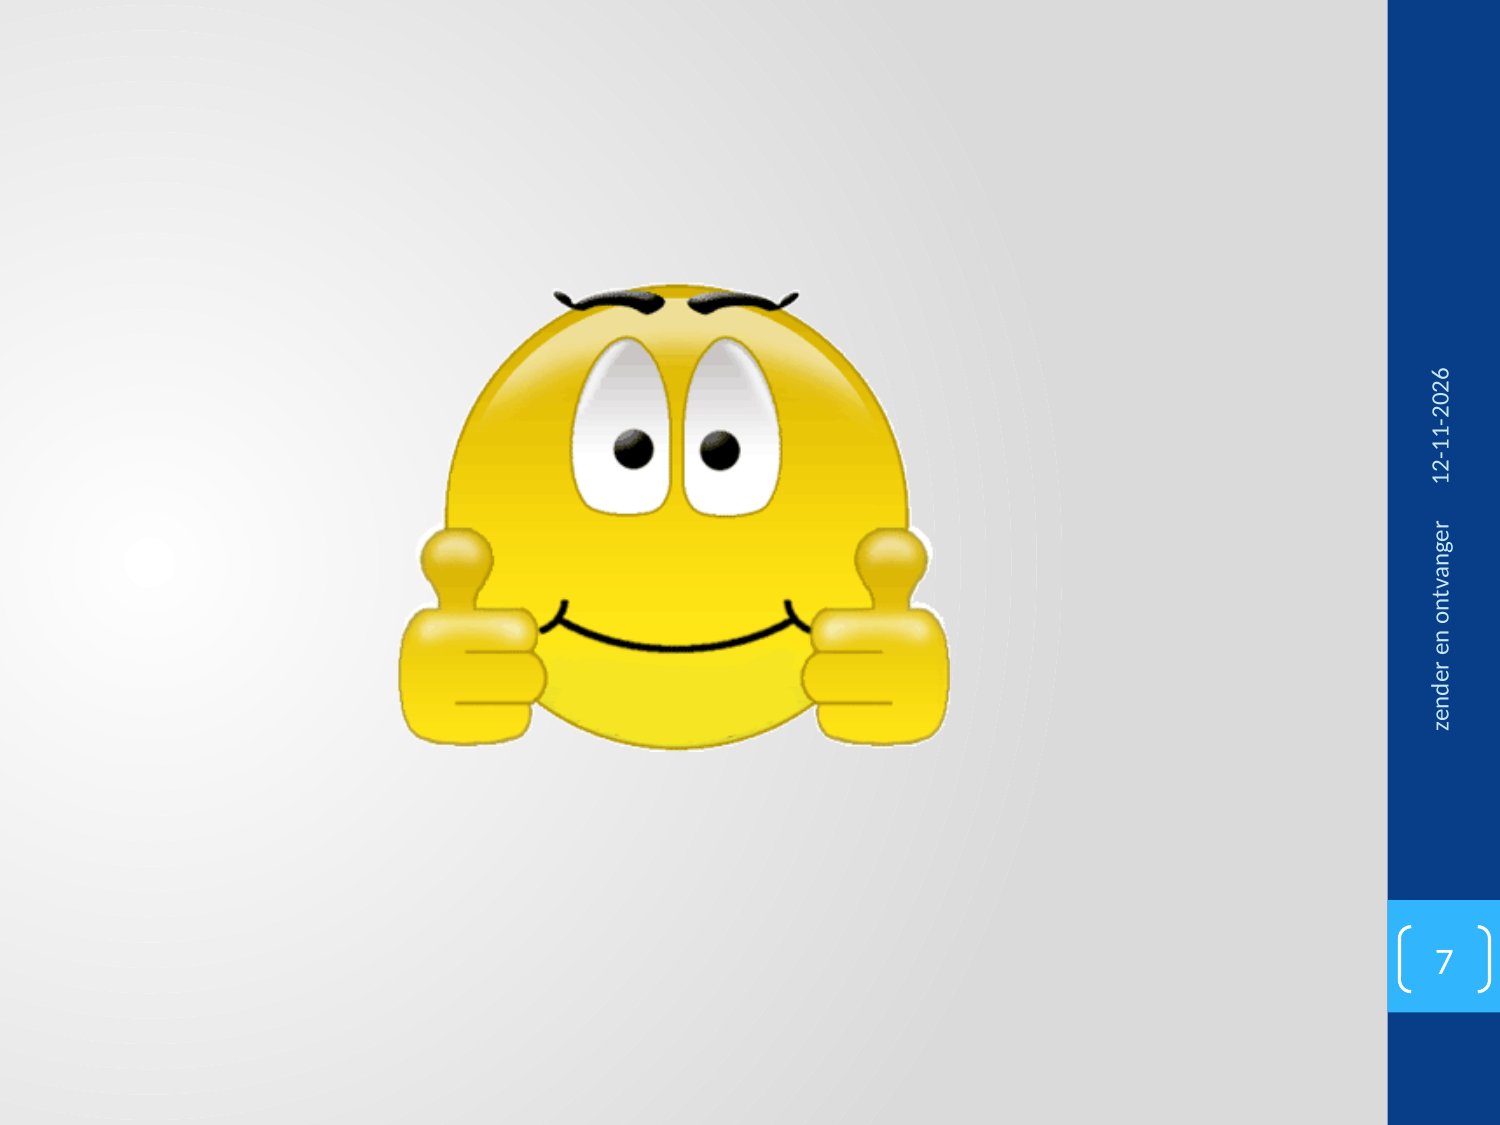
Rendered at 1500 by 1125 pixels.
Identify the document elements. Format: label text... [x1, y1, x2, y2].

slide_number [1408, 100, 1469, 500]
footer zender en ontvanger [1408, 500, 1469, 889]
picture [395, 278, 954, 752]
slide_number 7 [1397, 925, 1492, 994]
